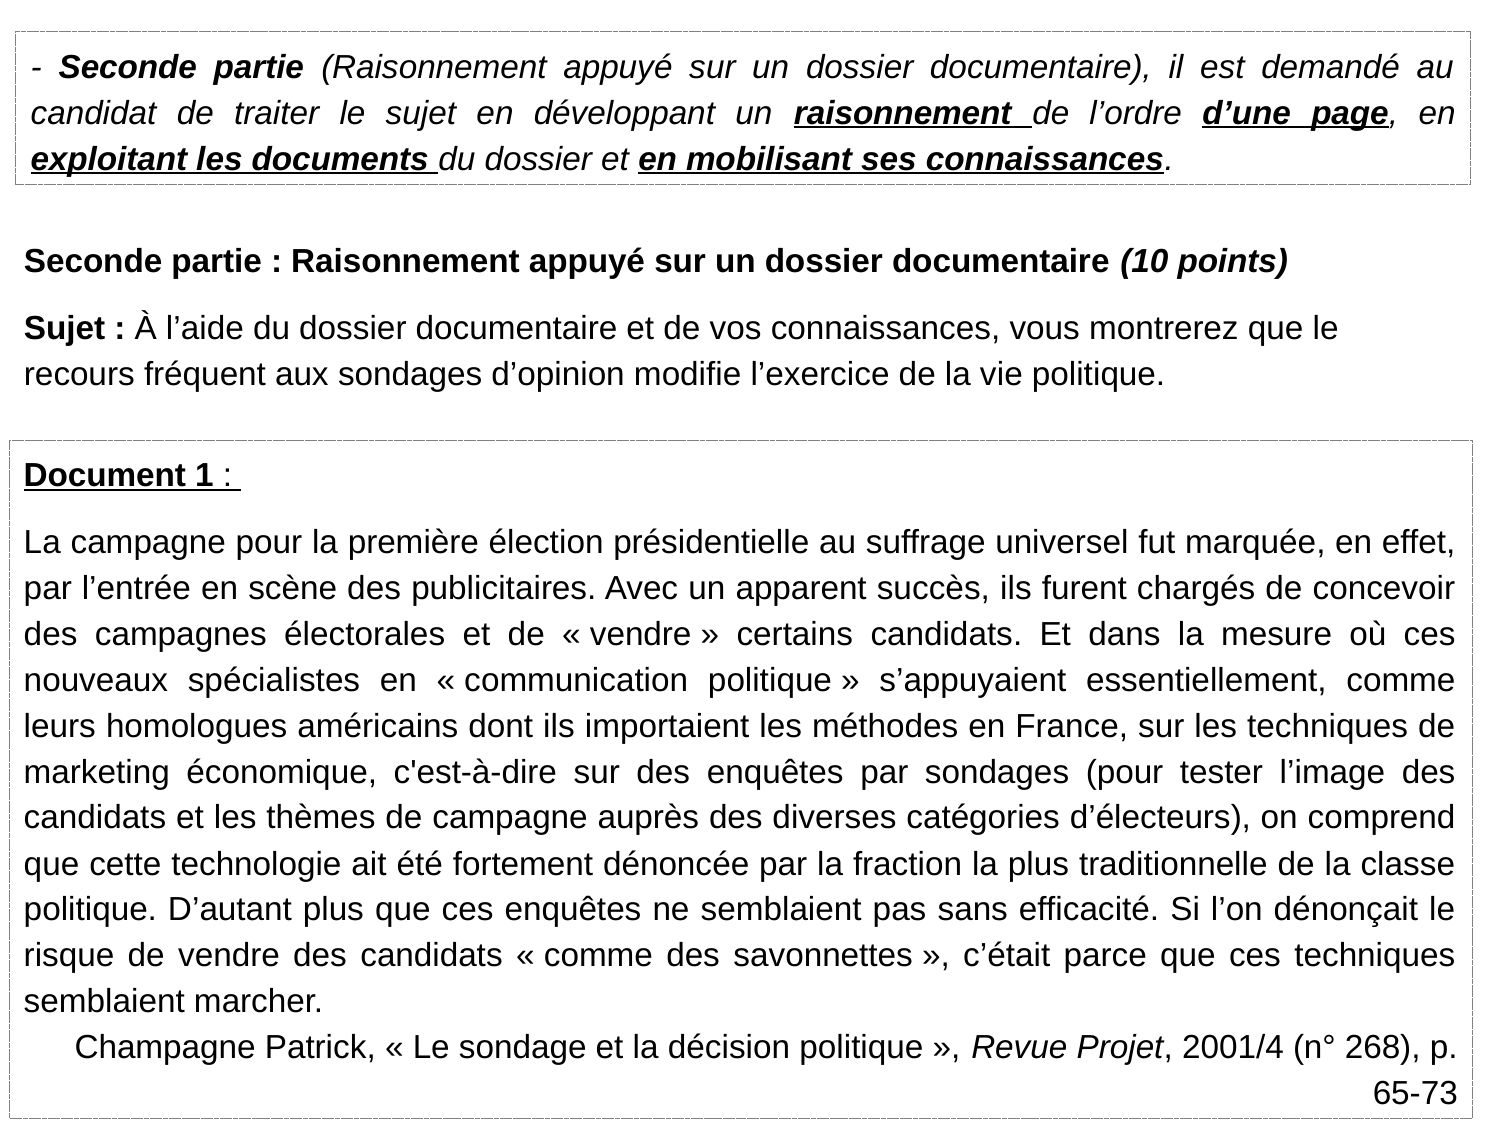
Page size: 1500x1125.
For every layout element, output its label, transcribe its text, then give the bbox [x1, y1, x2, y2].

text_box Seconde partie : Raisonnement appuyé sur un dossier documentaire (10 points) Sujet : À l’aide du dossier documentaire et de vos connaissances, vous montrerez que le recours fréquent aux sondages d’opinion modifie l’exercice de la vie politique. [9, 225, 1450, 400]
text_box Document 1 : La campagne pour la première élection présidentielle au suffrage universel fut marquée, en effet, par l’entrée en scène des publicitaires. Avec un apparent succès, ils furent chargés de concevoir des campagnes électorales et de « vendre » certains candidats. Et dans la mesure où ces nouveaux spécialistes en « communication politique » s’appuyaient essentiellement, comme leurs homologues américains dont ils importaient les méthodes en France, sur les techniques de marketing économique, c'est-à-dire sur des enquêtes par sondages (pour tester l’image des candidats et les thèmes de campagne auprès des diverses catégories d’électeurs), on comprend que cette technologie ait été fortement dénoncée par la fraction la plus traditionnelle de la classe politique. D’autant plus que ces enquêtes ne semblaient pas sans efficacité. Si l’on dénonçait le risque de vendre des candidats « comme des savonnettes », c’était parce que ces techniques semblaient marcher. Champagne Patrick, « Le sondage et la décision politique », Revue Projet, 2001/4 (n° 268), p. 65-73 [9, 440, 1473, 1119]
text_box - Seconde partie (Raisonnement appuyé sur un dossier documentaire), il est demandé au candidat de traiter le sujet en développant un raisonnement de l’ordre d’une page, en exploitant les documents du dossier et en mobilisant ses connaissances. [15, 31, 1471, 185]
